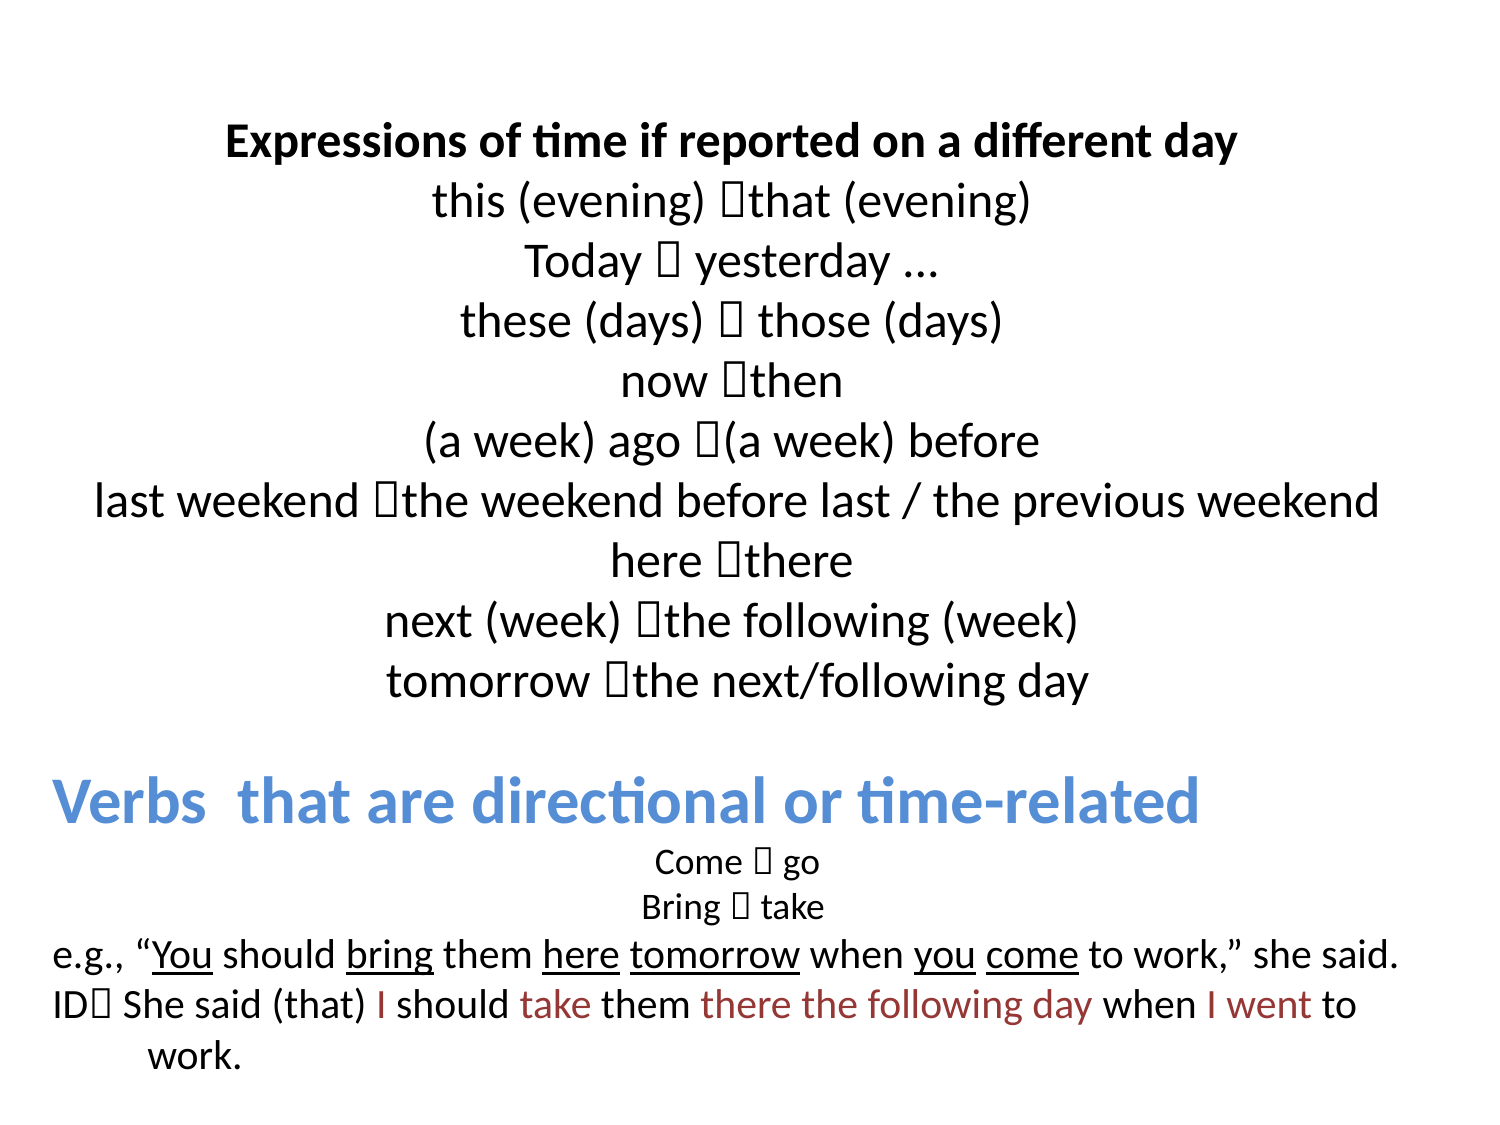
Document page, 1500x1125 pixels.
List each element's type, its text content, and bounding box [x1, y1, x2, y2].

text_box Expressions of time if reported on a different day this (evening) that (evening) Today  yesterday ... these (days)  those (days) now then (a week) ago (a week) before last weekend the weekend before last / the previous weekend here there next (week) the following (week) tomorrow the next/following day [37, 99, 1438, 715]
text_box Verbs that are directional or time-related Come  go Bring  take e.g., “You should bring them here tomorrow when you come to work,” she said. ID She said (that) I should take them there the following day when I went to work. [37, 750, 1438, 1085]
